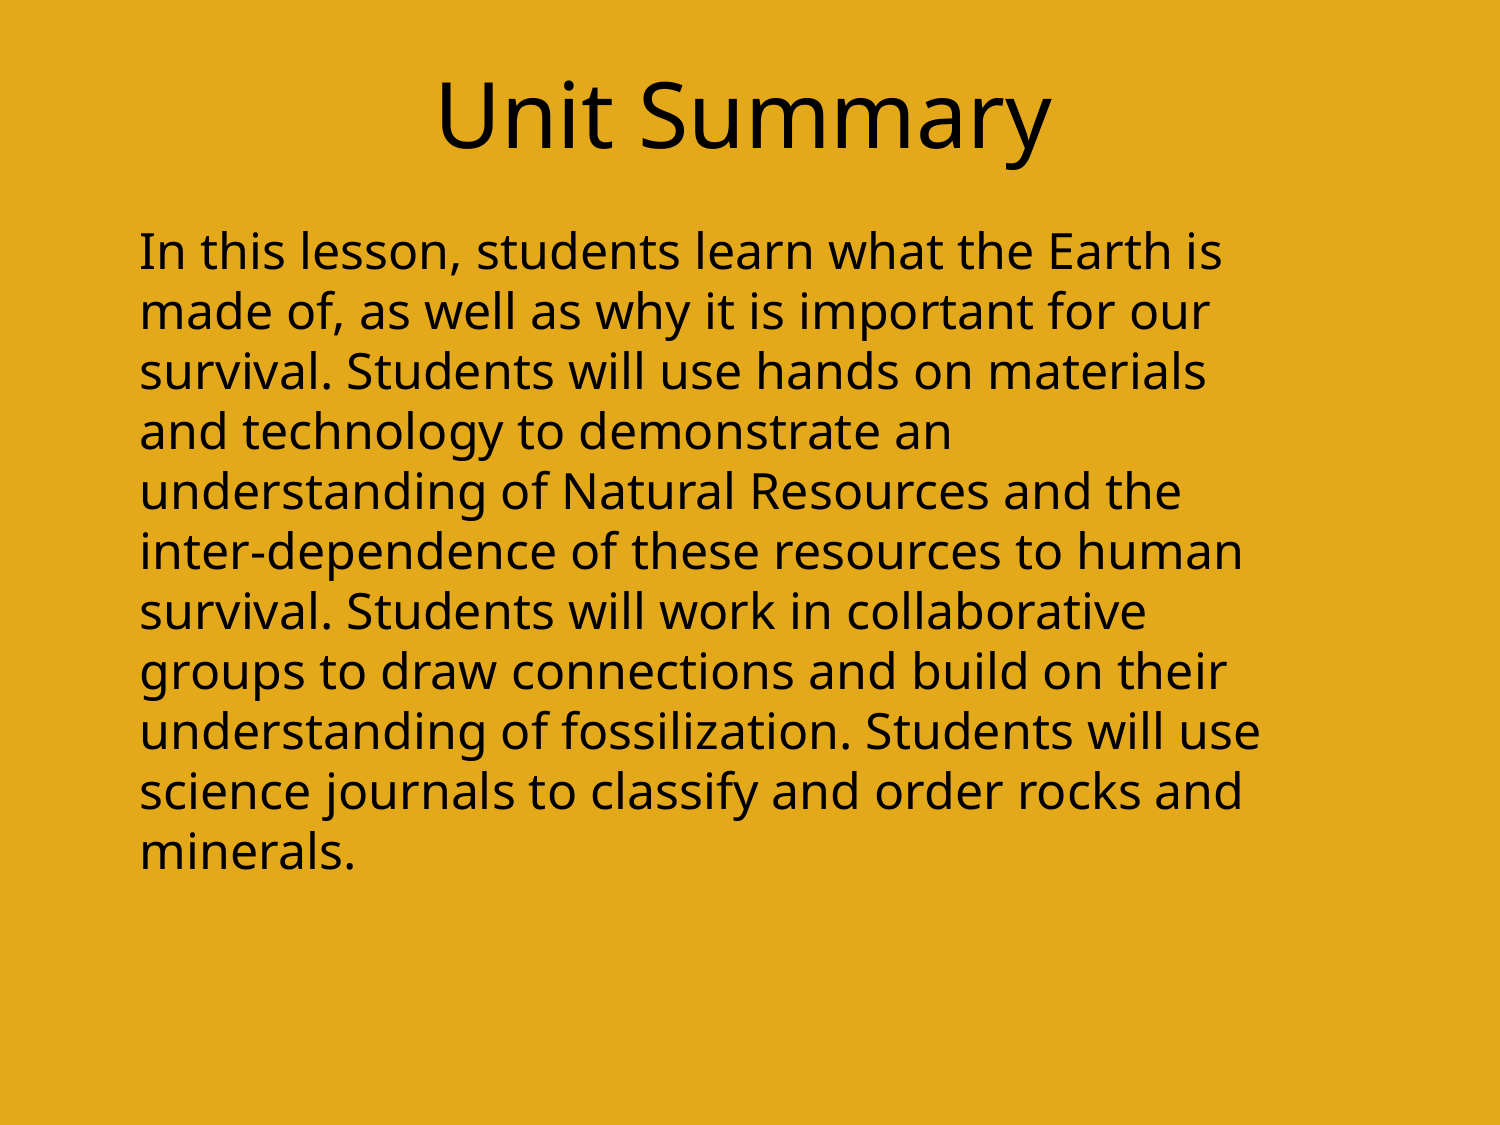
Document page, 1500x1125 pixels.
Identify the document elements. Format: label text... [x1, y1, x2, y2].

text_box In this lesson, students learn what the Earth is made of, as well as why it is important for our survival. Students will use hands on materials and technology to demonstrate an understanding of Natural Resources and the inter-dependence of these resources to human survival. Students will work in collaborative groups to draw connections and build on their understanding of fossilization. Students will use science journals to classify and order rocks and minerals. [125, 212, 1300, 888]
text_box Unit Summary [62, 49, 1425, 175]
